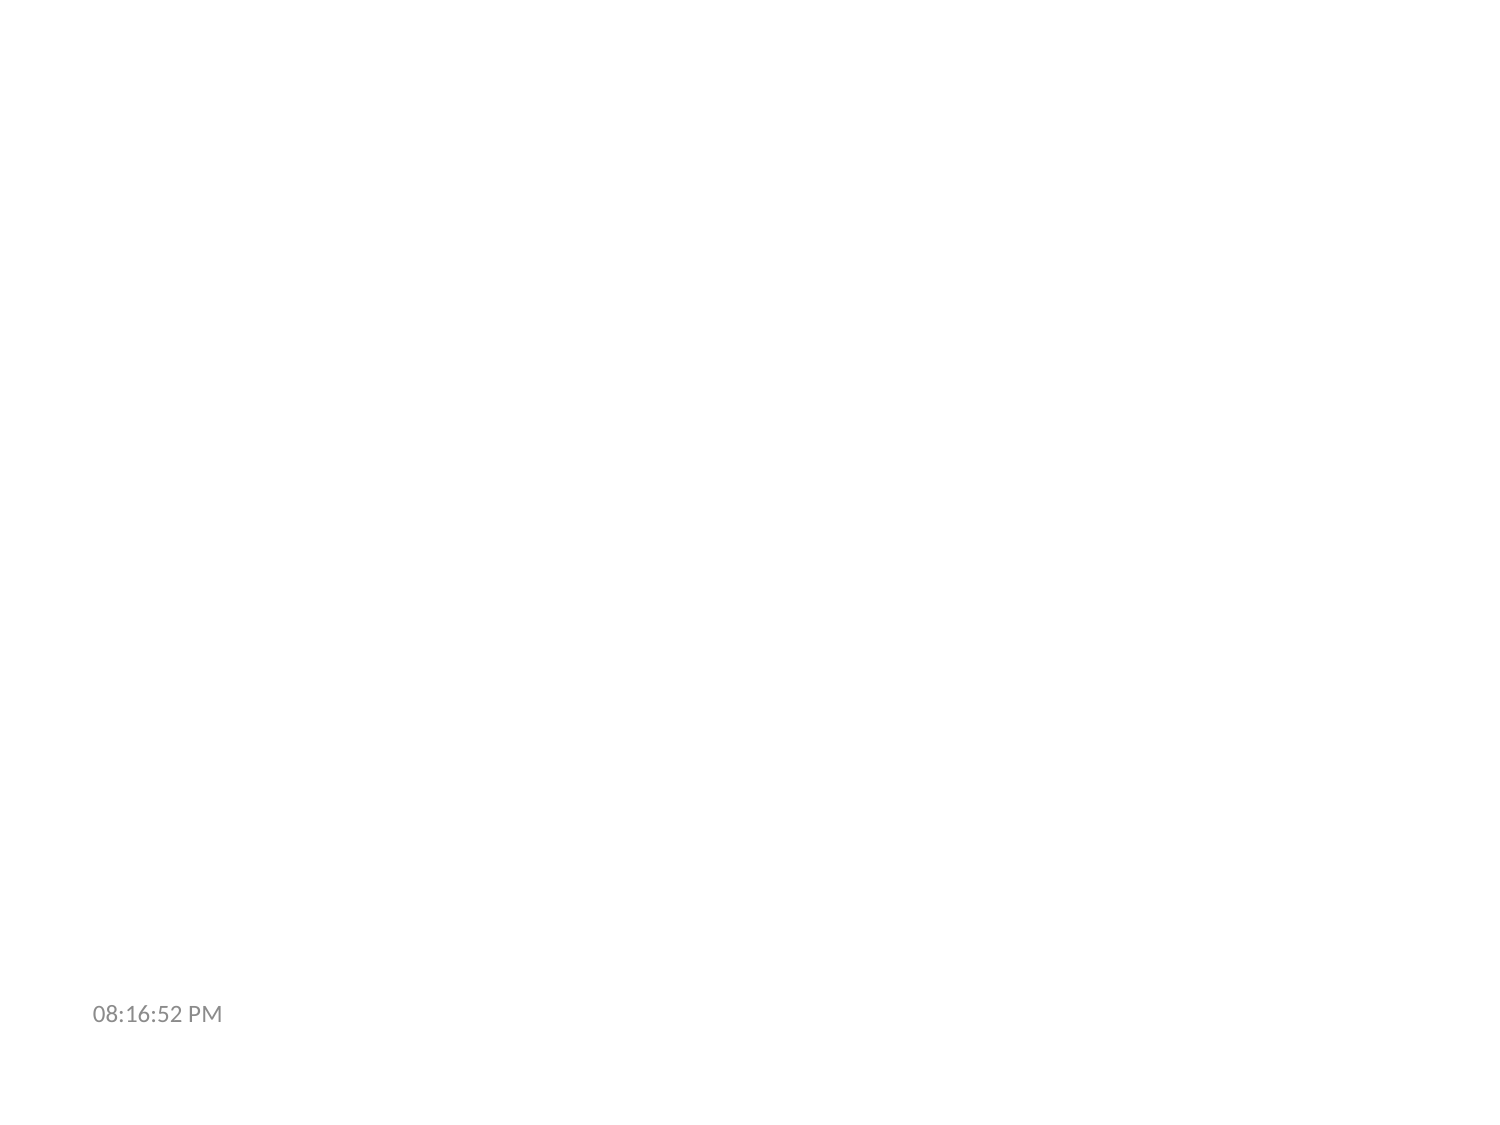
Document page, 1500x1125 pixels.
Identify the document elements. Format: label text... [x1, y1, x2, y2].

text_box 3:35:09 PM [77, 982, 428, 1043]
